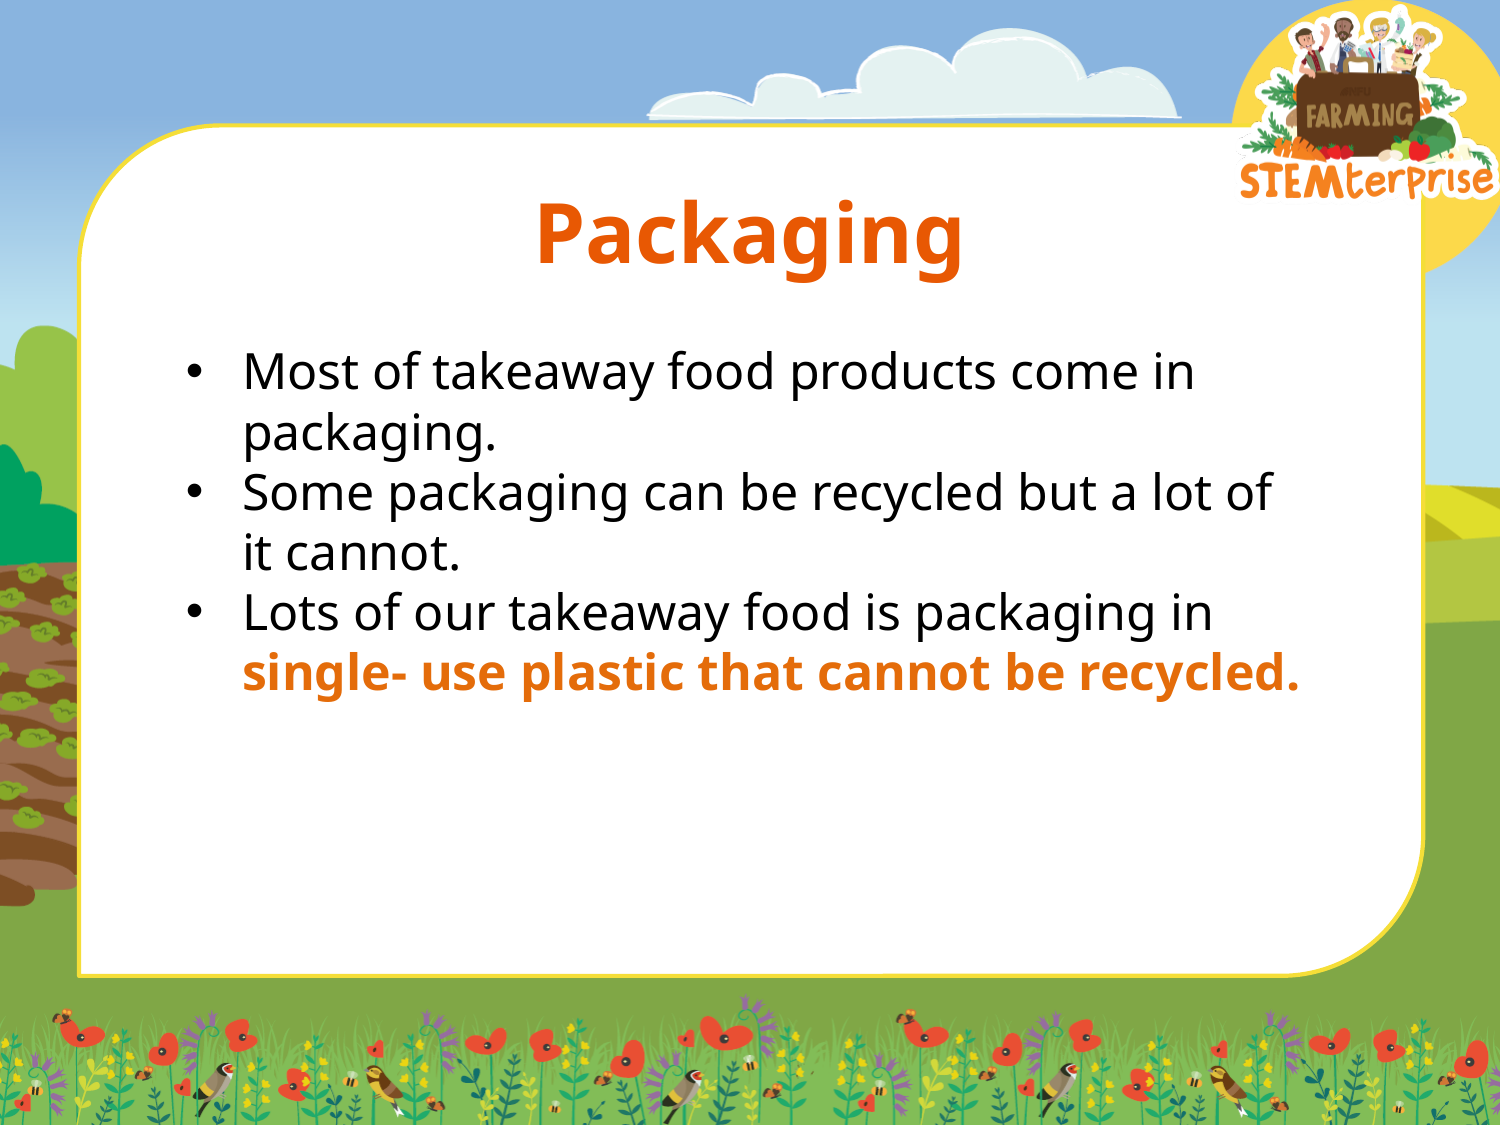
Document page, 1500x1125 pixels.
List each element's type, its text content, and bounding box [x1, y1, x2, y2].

picture [0, 0, 1500, 1125]
text_box [76, 123, 1426, 978]
text_box Packaging Most of takeaway food products come in packaging. Some packaging can be recycled but a lot of it cannot. Lots of our takeaway food is packaging in single- use plastic that cannot be recycled. [171, 172, 1329, 828]
